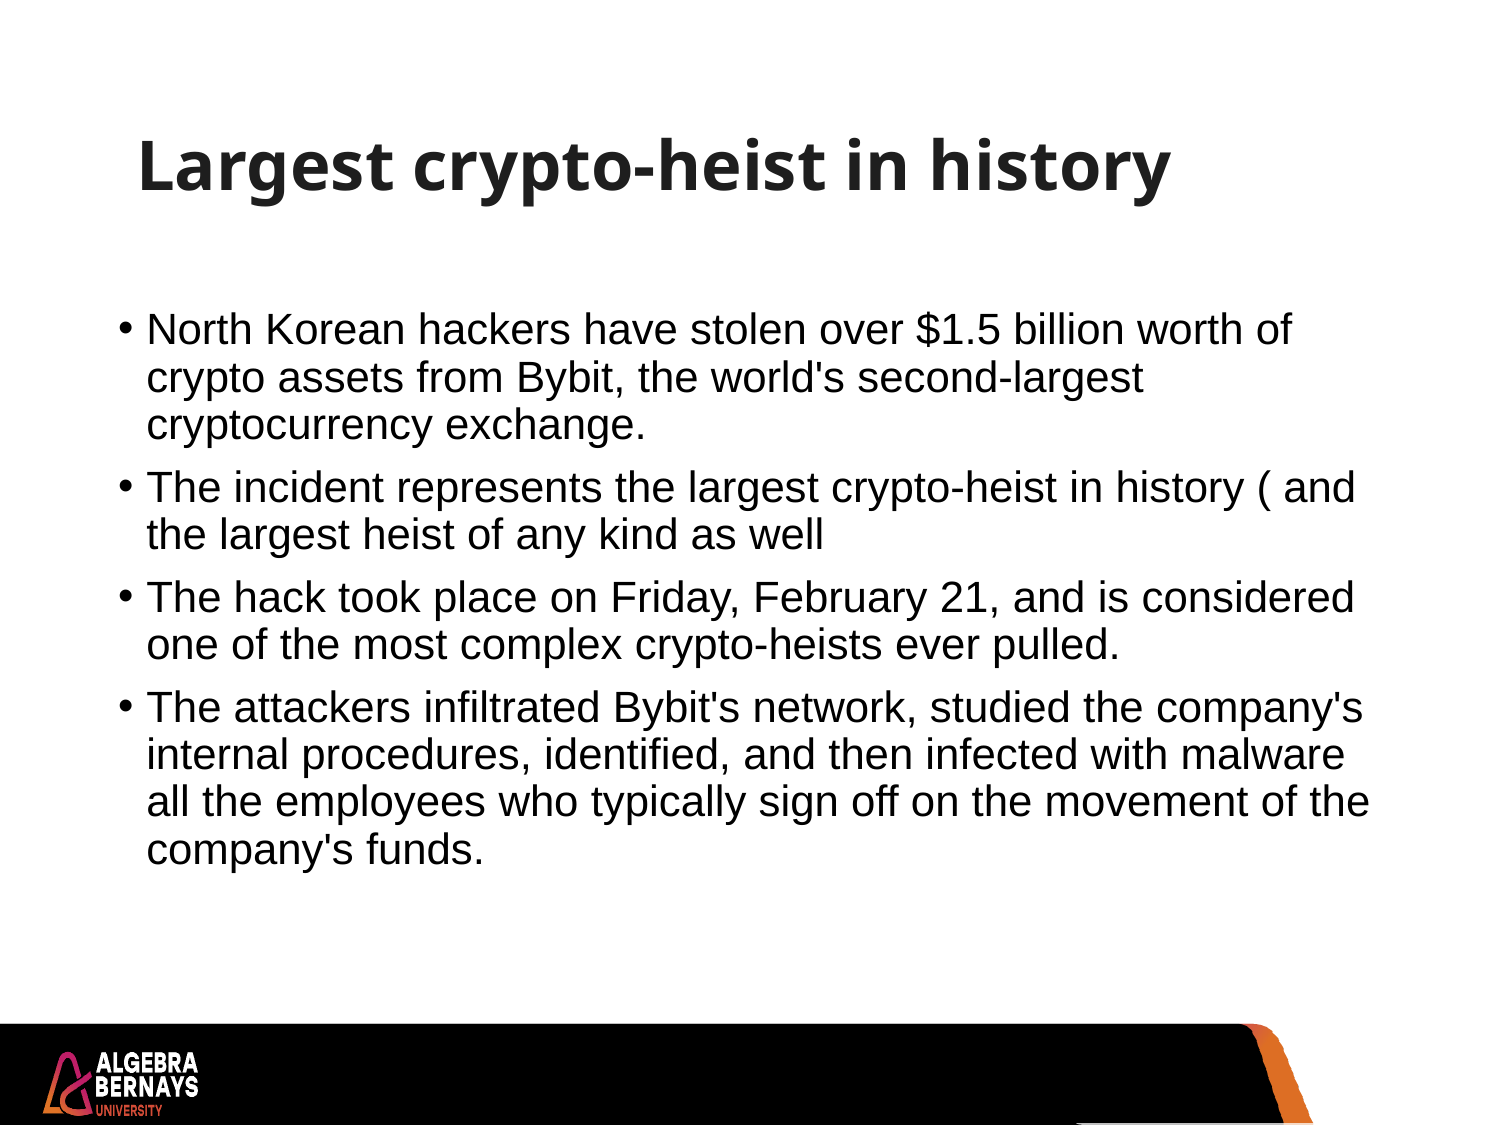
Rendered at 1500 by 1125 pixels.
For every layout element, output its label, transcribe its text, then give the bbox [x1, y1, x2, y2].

title Largest crypto-heist in history [103, 59, 1397, 278]
picture [0, 1023, 1468, 1125]
list North Korean hackers have stolen over $1.5 billion worth of crypto assets from Bybit, the world's second-largest cryptocurrency exchange. The incident represents the largest crypto-heist in history ( and the largest heist of any kind as well The hack took place on Friday, February 21, and is considered one of the most complex crypto-heists ever pulled. The attackers infiltrated Bybit's network, studied the company's internal procedures, identified, and then infected with malware all the employees who typically sign off on the movement of the company's funds. [103, 299, 1397, 1014]
